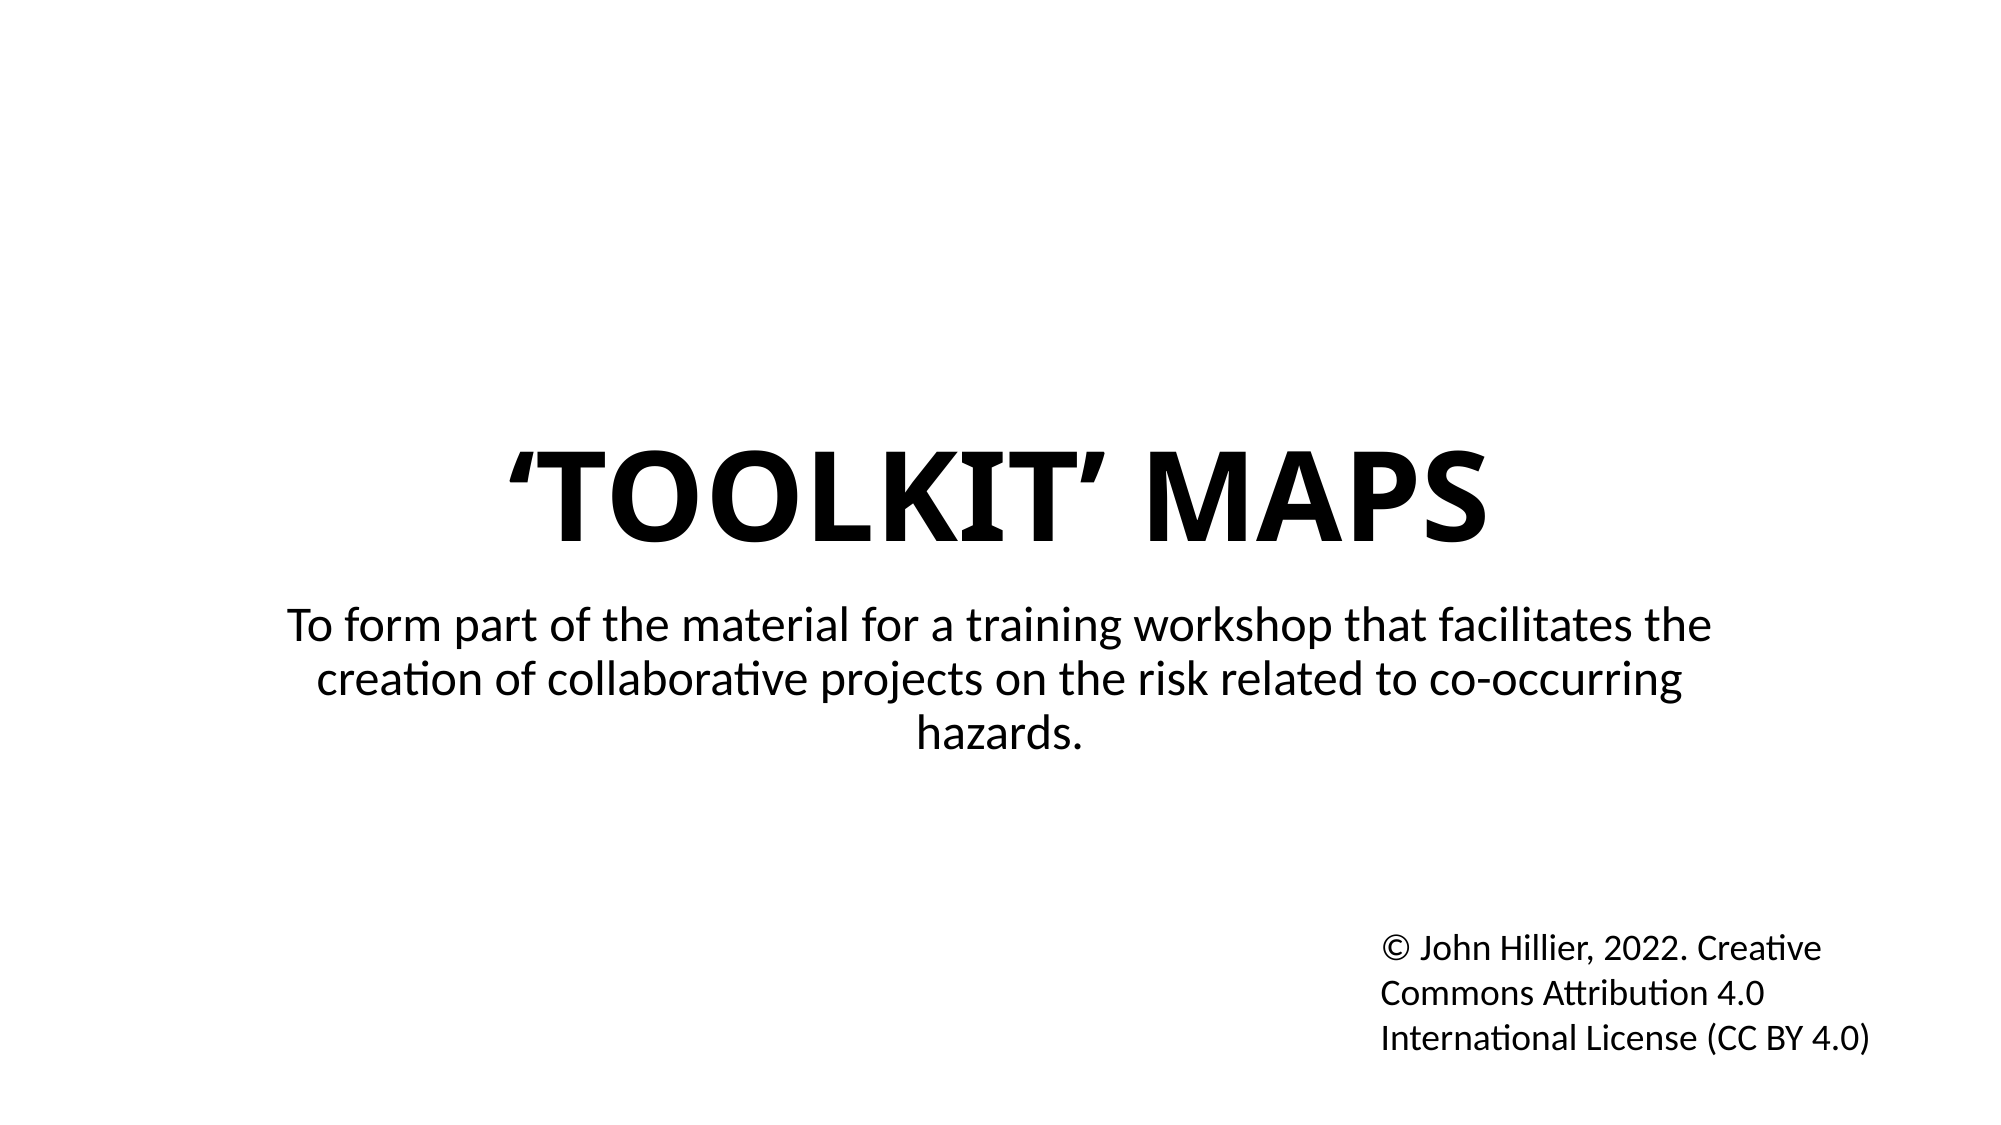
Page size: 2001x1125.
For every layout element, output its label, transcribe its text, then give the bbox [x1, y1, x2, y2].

text_box © John Hillier, 2022. Creative Commons Attribution 4.0 International License (CC BY 4.0) [1365, 915, 1928, 1066]
subtitle To form part of the material for a training workshop that facilitates the creation of collaborative projects on the risk related to co-occurring hazards. [249, 590, 1750, 780]
title ‘TOOLKIT’ MAPS [249, 184, 1750, 576]
